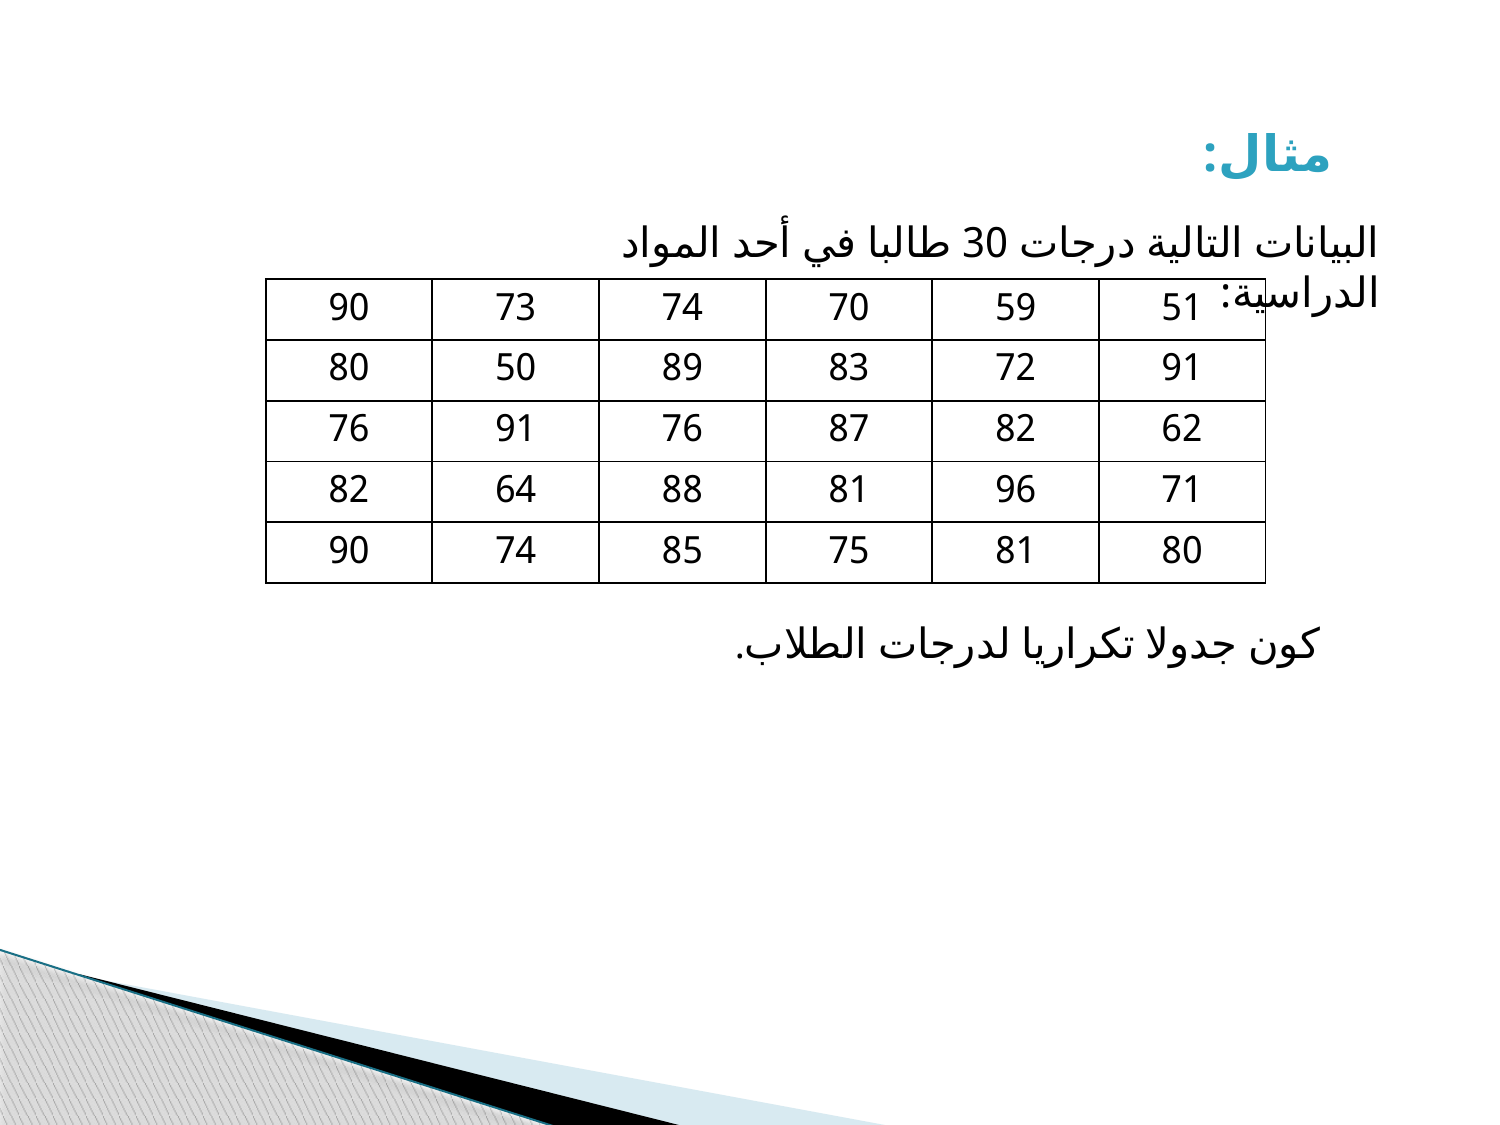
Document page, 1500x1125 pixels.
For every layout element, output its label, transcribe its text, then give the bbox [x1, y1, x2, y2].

table_cell 87 [767, 402, 931, 461]
text_box مثال: [1021, 113, 1348, 189]
table_header 73 [433, 280, 598, 339]
table_header 74 [600, 280, 765, 339]
table_cell 85 [600, 523, 765, 582]
table_cell 80 [1100, 523, 1265, 582]
table_cell 64 [433, 462, 598, 521]
table_cell 83 [767, 341, 931, 400]
table_cell 62 [1100, 402, 1265, 461]
table_cell 72 [933, 341, 1098, 400]
table_cell 91 [433, 402, 598, 461]
table_cell 90 [267, 523, 431, 582]
table_cell 74 [433, 523, 598, 582]
table_cell 89 [600, 341, 765, 400]
table_header 59 [933, 280, 1098, 339]
table_cell 50 [433, 341, 598, 400]
text_box البيانات التالية درجات 30 طالبا في أحد المواد الدراسية: [584, 208, 1395, 323]
table_cell 75 [767, 523, 931, 582]
table_cell 91 [1100, 341, 1265, 400]
table_cell 88 [600, 462, 765, 521]
table_header 70 [767, 280, 931, 339]
table_cell 76 [267, 402, 431, 461]
text_box كون جدولا تكراريا لدرجات الطلاب. [679, 609, 1336, 675]
table_header 90 [267, 280, 431, 339]
table_cell 71 [1100, 462, 1265, 521]
table_cell 80 [267, 341, 431, 400]
table_header 51 [1100, 280, 1265, 339]
table_cell 96 [933, 462, 1098, 521]
table_cell 82 [933, 402, 1098, 461]
table_cell 81 [767, 462, 931, 521]
table_cell 82 [267, 462, 431, 521]
table_cell 81 [933, 523, 1098, 582]
table_cell 76 [600, 402, 765, 461]
